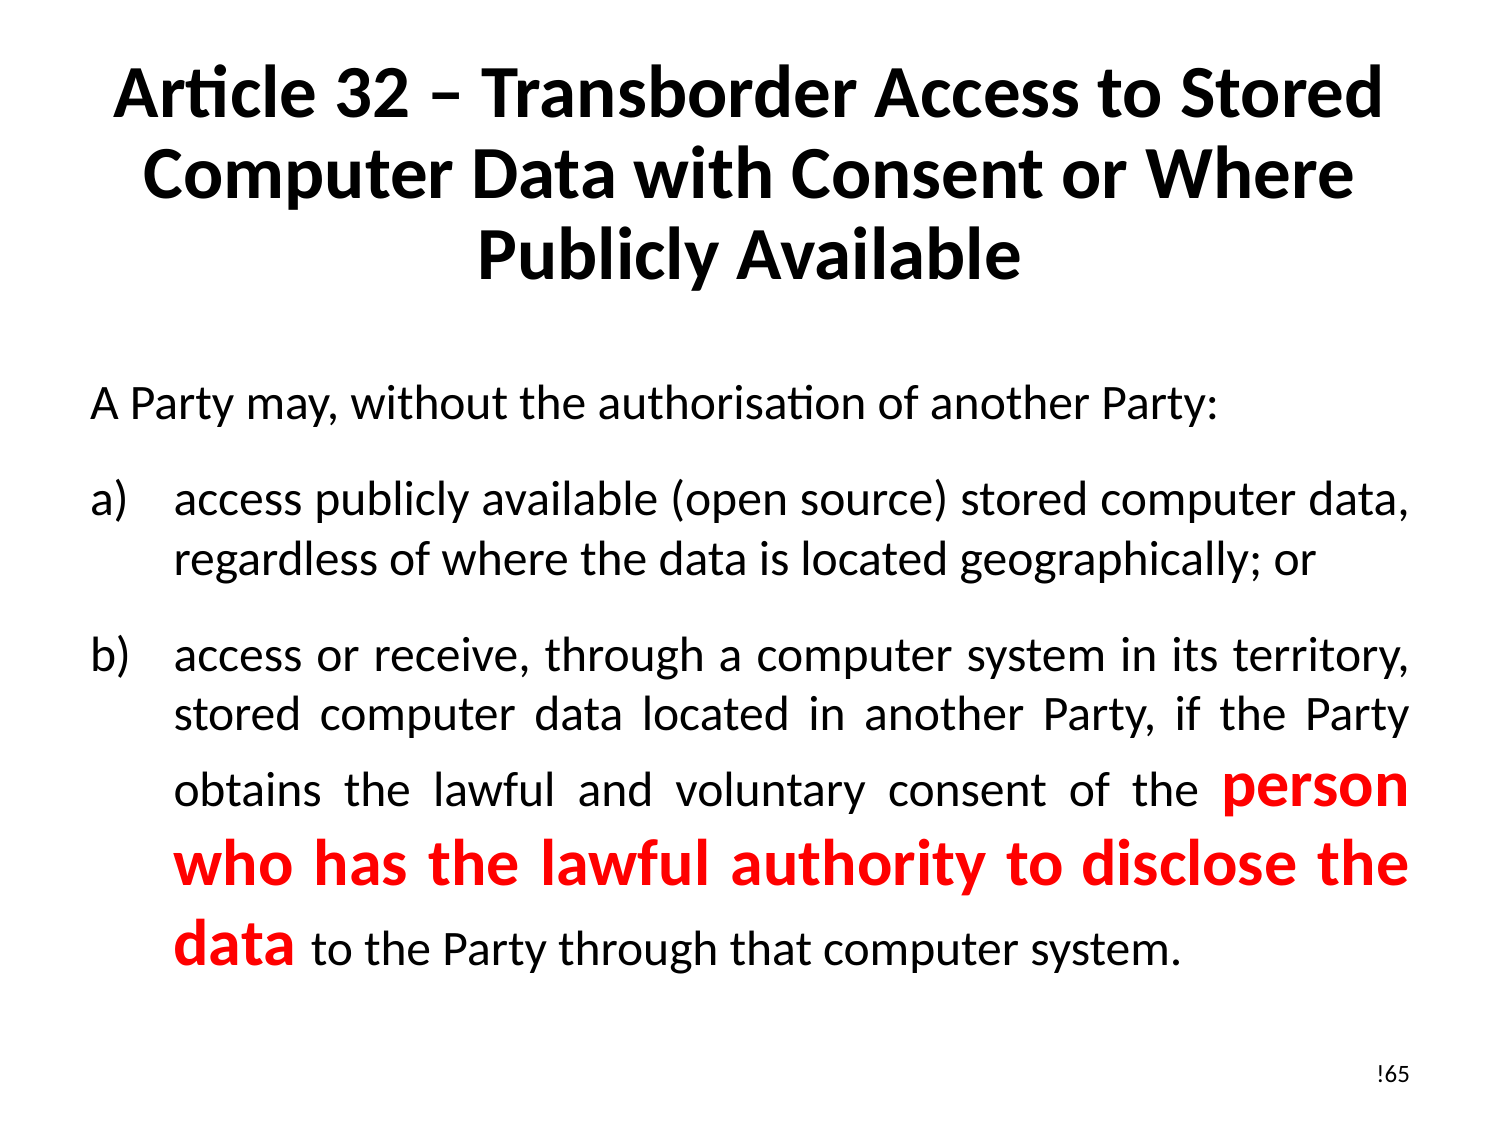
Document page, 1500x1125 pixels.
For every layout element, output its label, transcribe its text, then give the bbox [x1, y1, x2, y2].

title Article 32 – Transborder Access to Stored Computer Data with Consent or Where Publicly Available [75, 45, 1425, 266]
slide_number !65 [1074, 1045, 1425, 1103]
list A Party may, without the authorisation of another Party: access publicly available (open source) stored computer data, regardless of where the data is located geographically; or access or receive, through a computer system in its territory, stored computer data located in another Party, if the Party obtains the lawful and voluntary consent of the person who has the lawful authority to disclose the data to the Party through that computer system. [75, 362, 1425, 1045]
